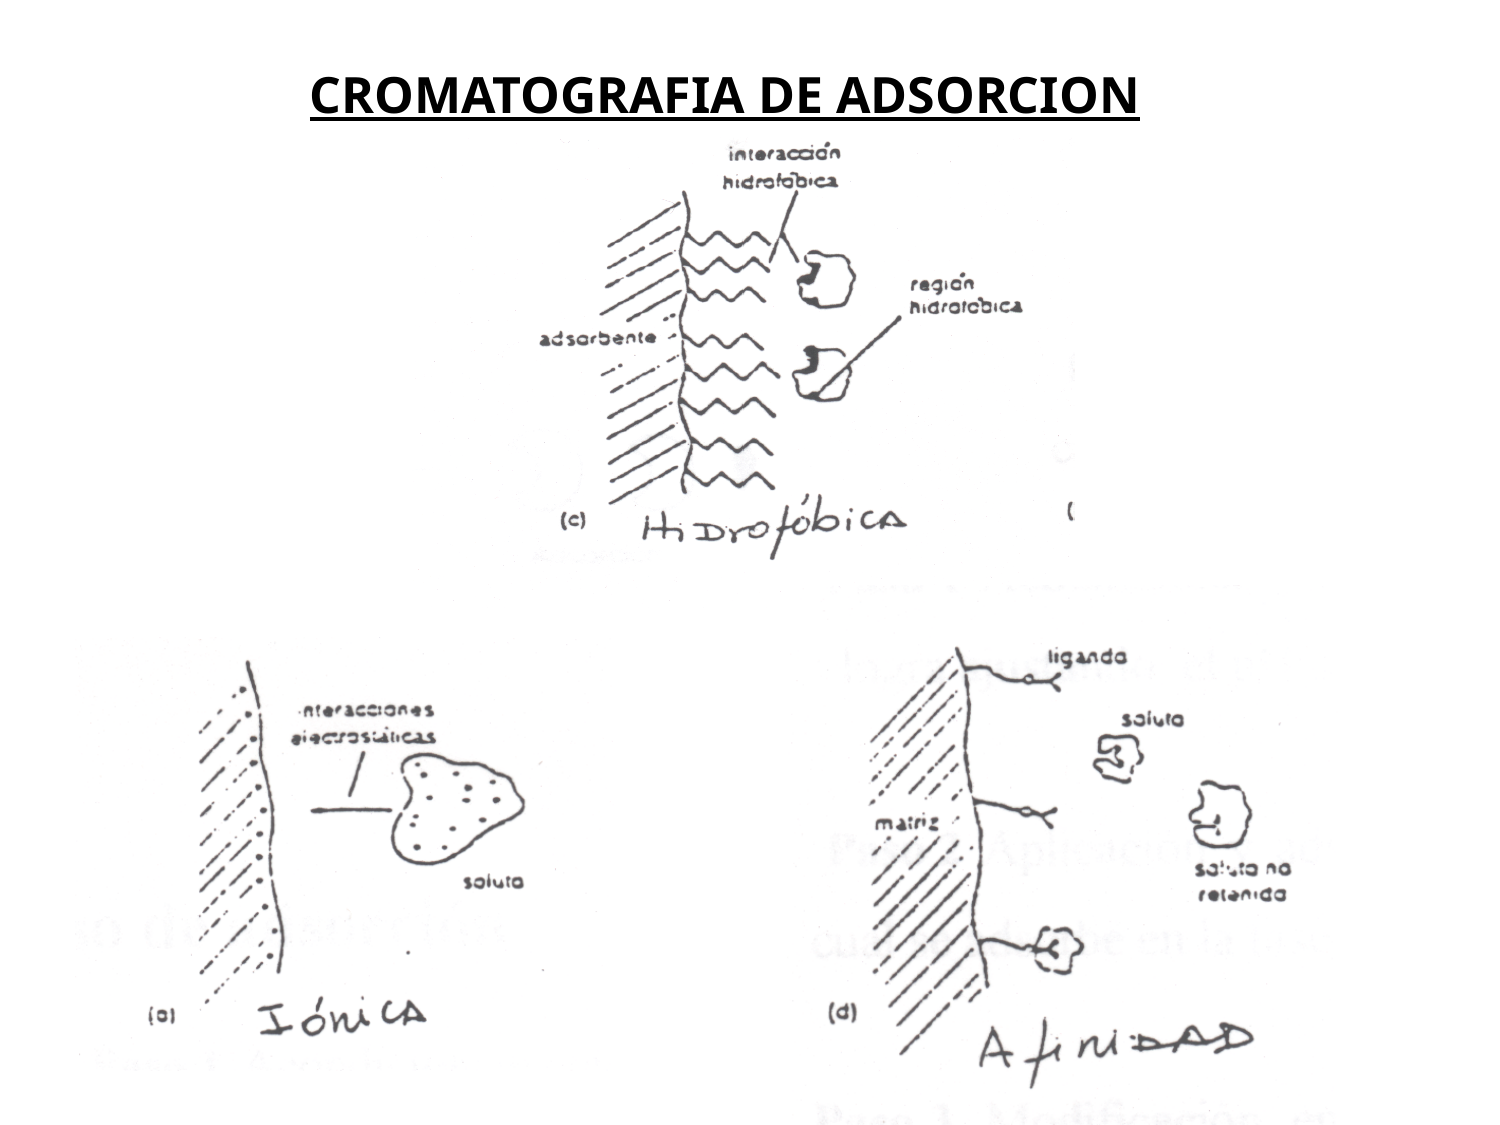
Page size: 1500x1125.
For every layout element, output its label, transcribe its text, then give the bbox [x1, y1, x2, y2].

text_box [412, 137, 1076, 608]
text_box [787, 585, 1338, 1125]
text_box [74, 637, 616, 1071]
title CROMATOGRAFIA DE ADSORCION [87, 0, 1363, 188]
